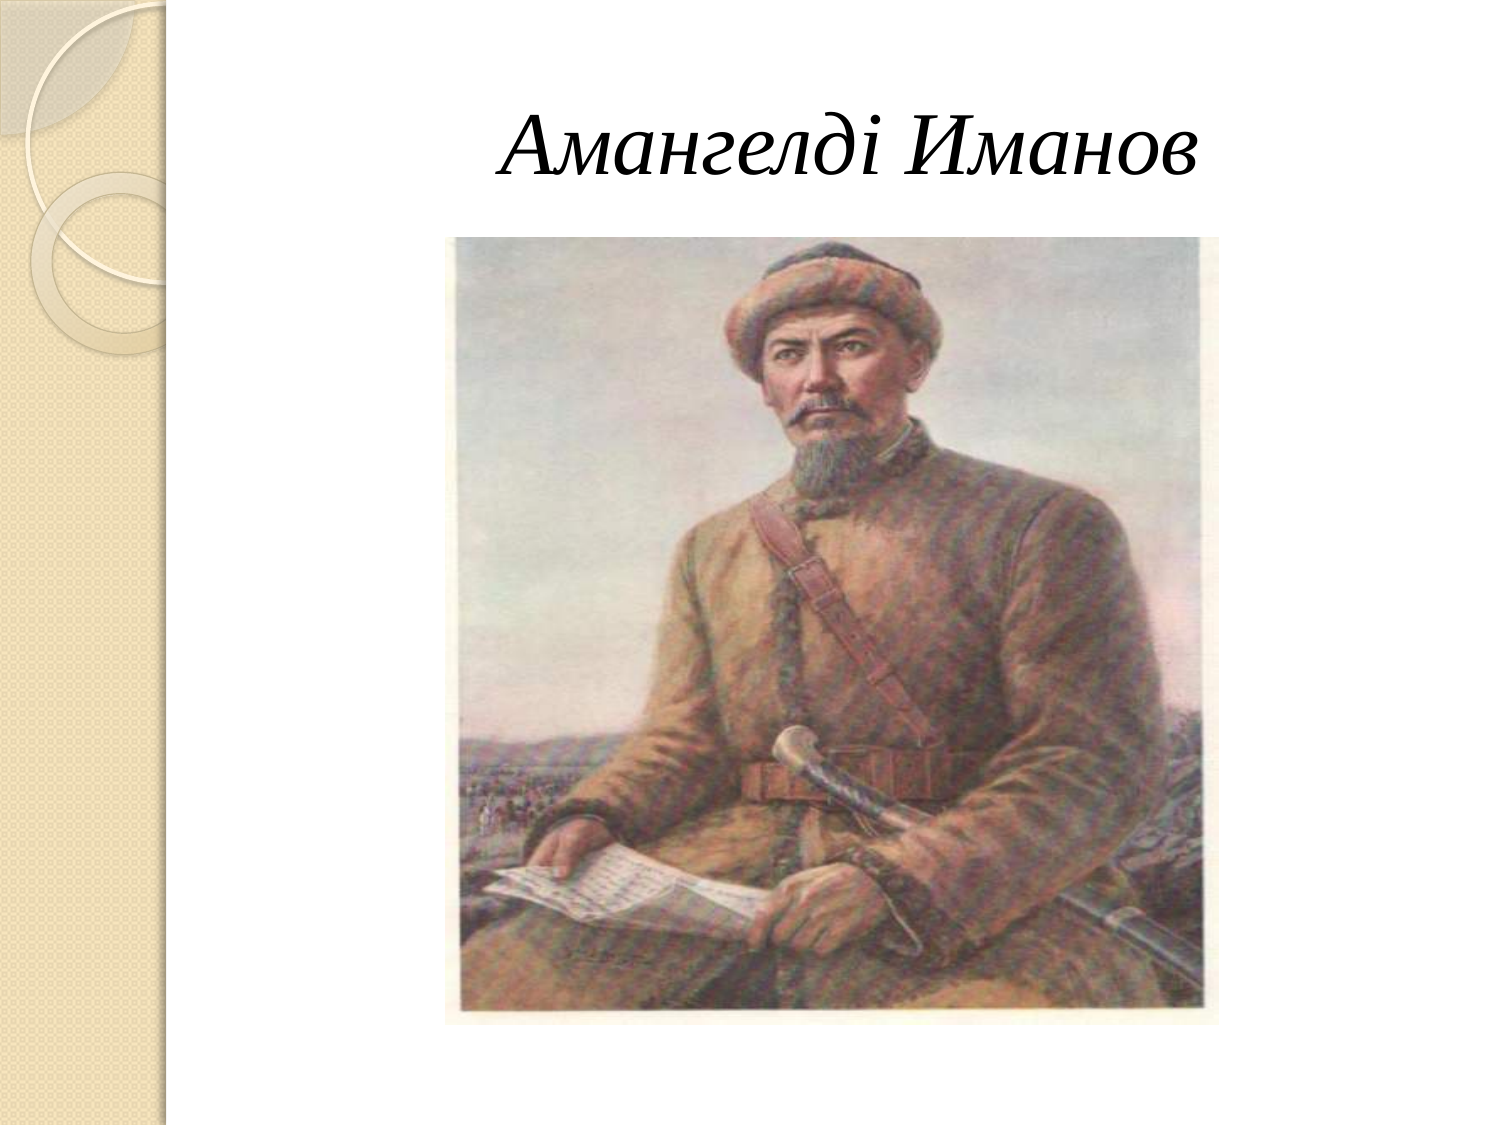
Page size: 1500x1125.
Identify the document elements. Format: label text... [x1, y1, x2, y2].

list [445, 237, 1219, 1026]
title Амангелді Иманов [235, 45, 1466, 233]
